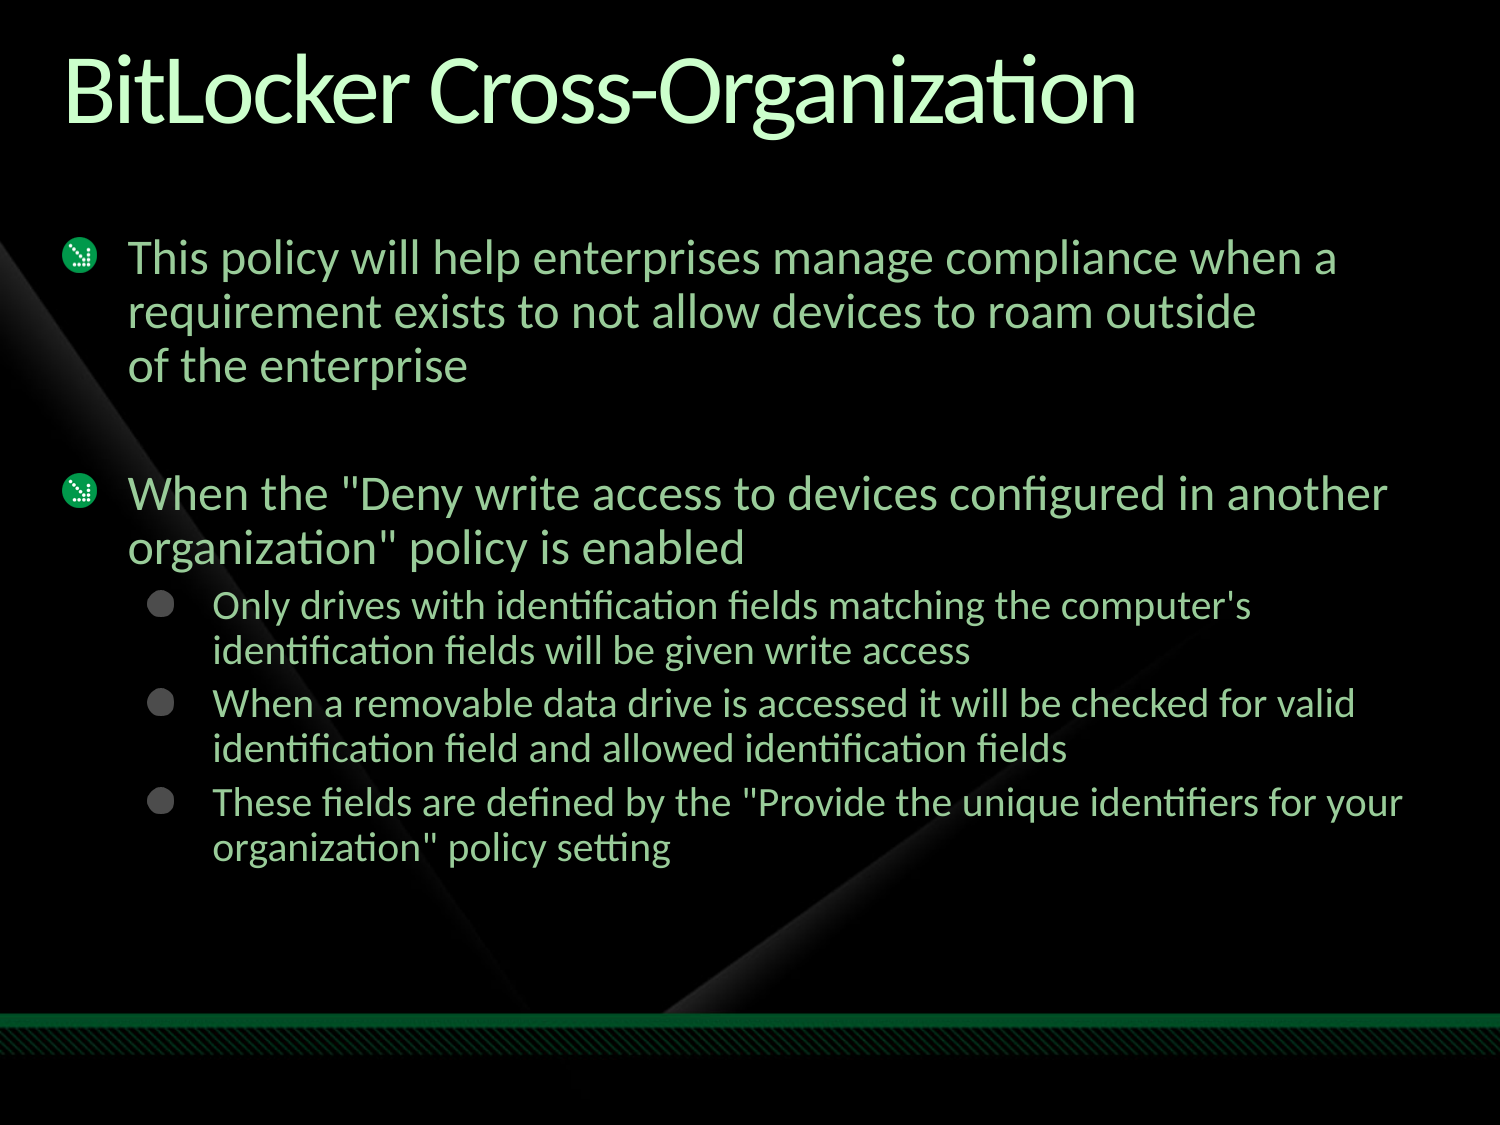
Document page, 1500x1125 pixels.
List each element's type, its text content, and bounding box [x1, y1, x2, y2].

title BitLocker Cross-Organization [62, 37, 1438, 147]
picture [0, 0, 1500, 1125]
list This policy will help enterprises manage compliance when a requirement exists to not allow devices to roam outside of the enterprise When the "Deny write access to devices configured in another organization" policy is enabled Only drives with identification fields matching the computer's identification fields will be given write access When a removable data drive is accessed it will be checked for valid identification field and allowed identification fields These fields are defined by the "Provide the unique identifiers for your organization" policy setting [62, 231, 1438, 595]
